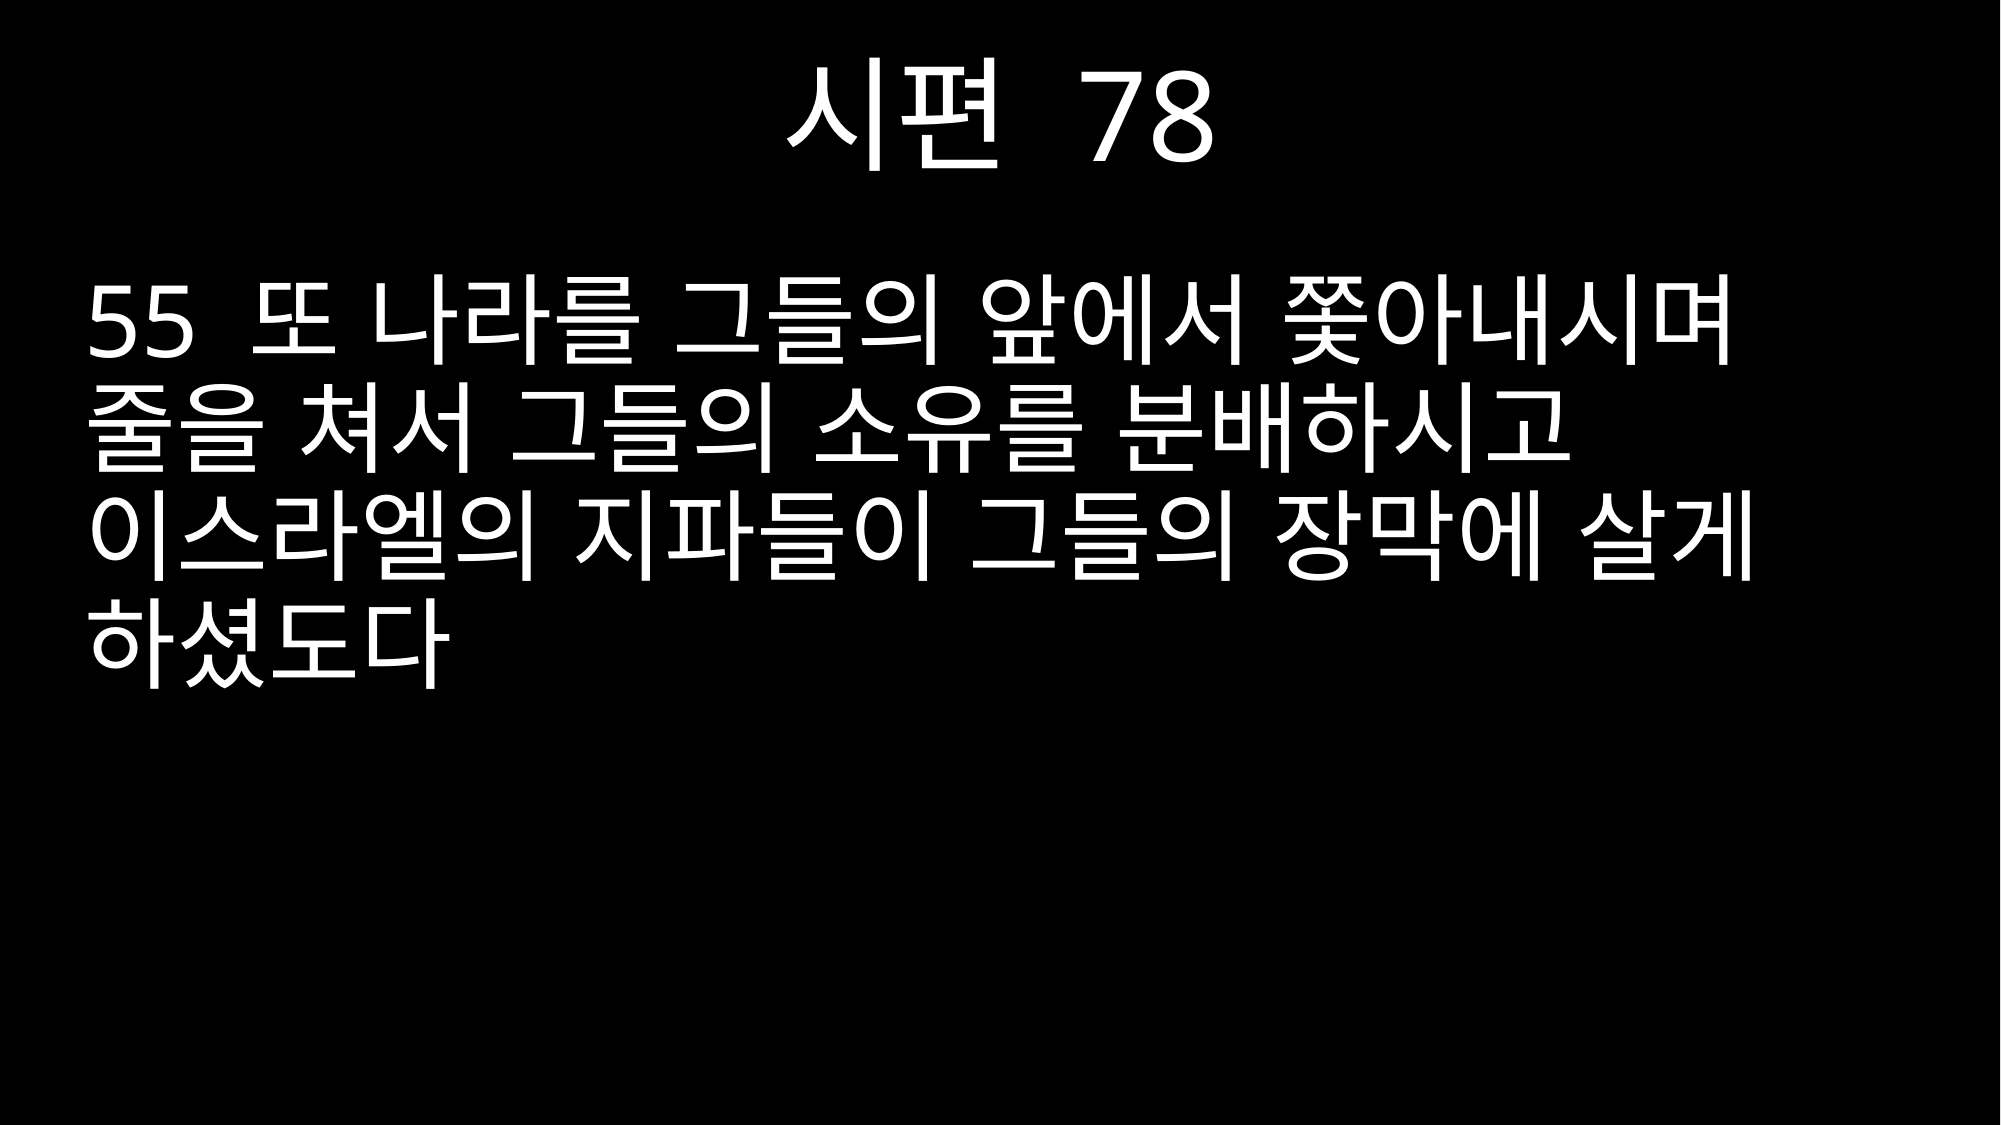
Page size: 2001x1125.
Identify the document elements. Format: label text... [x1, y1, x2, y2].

footer 시편 78 [0, 32, 2000, 192]
list 55 또 나라를 그들의 앞에서 쫓아내시며 줄을 쳐서 그들의 소유를 분배하시고 이스라엘의 지파들이 그들의 장막에 살게 하셨도다 [69, 263, 1953, 423]
picture [0, 0, 2001, 1125]
